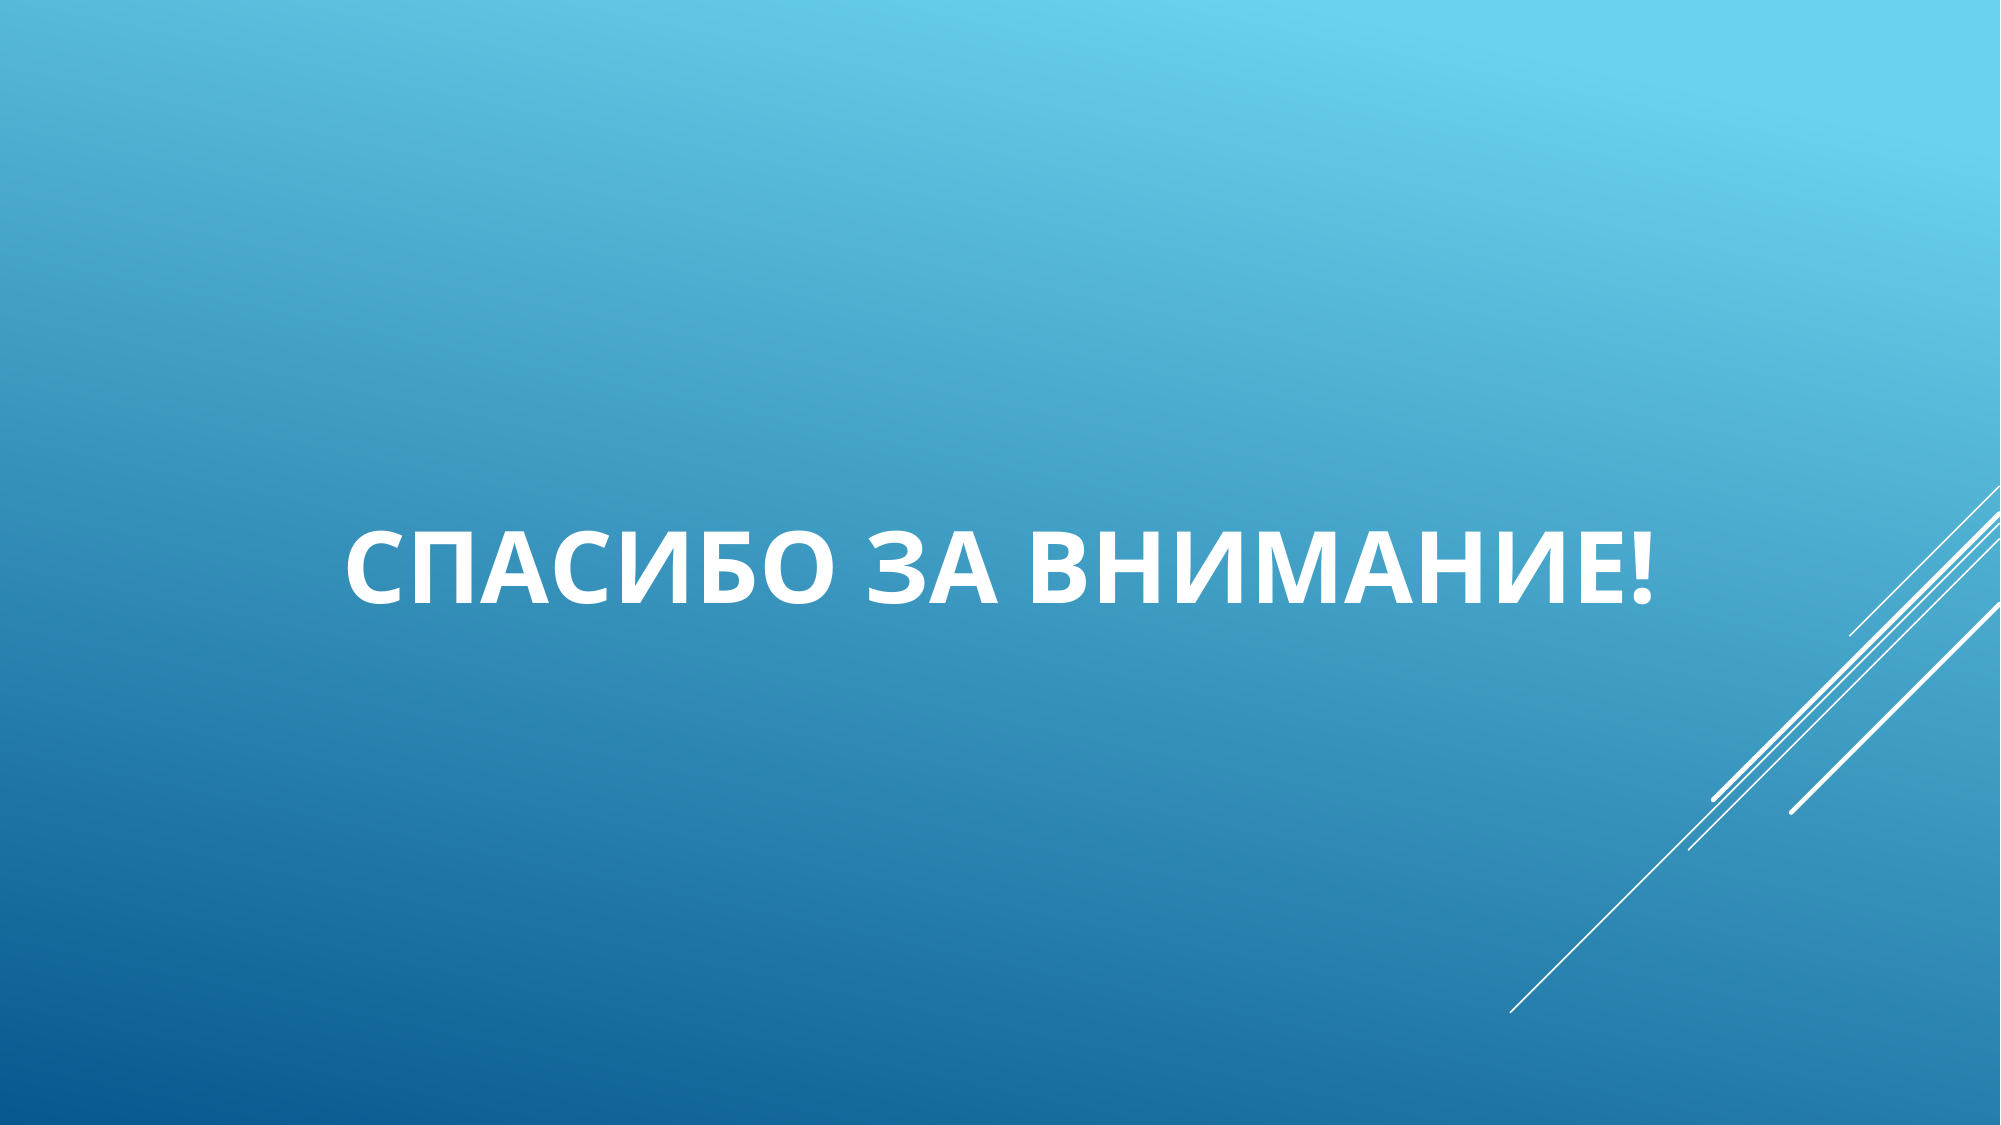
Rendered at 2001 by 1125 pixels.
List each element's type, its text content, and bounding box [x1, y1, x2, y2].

text_box Спасибо за внимание! [0, 434, 2000, 572]
